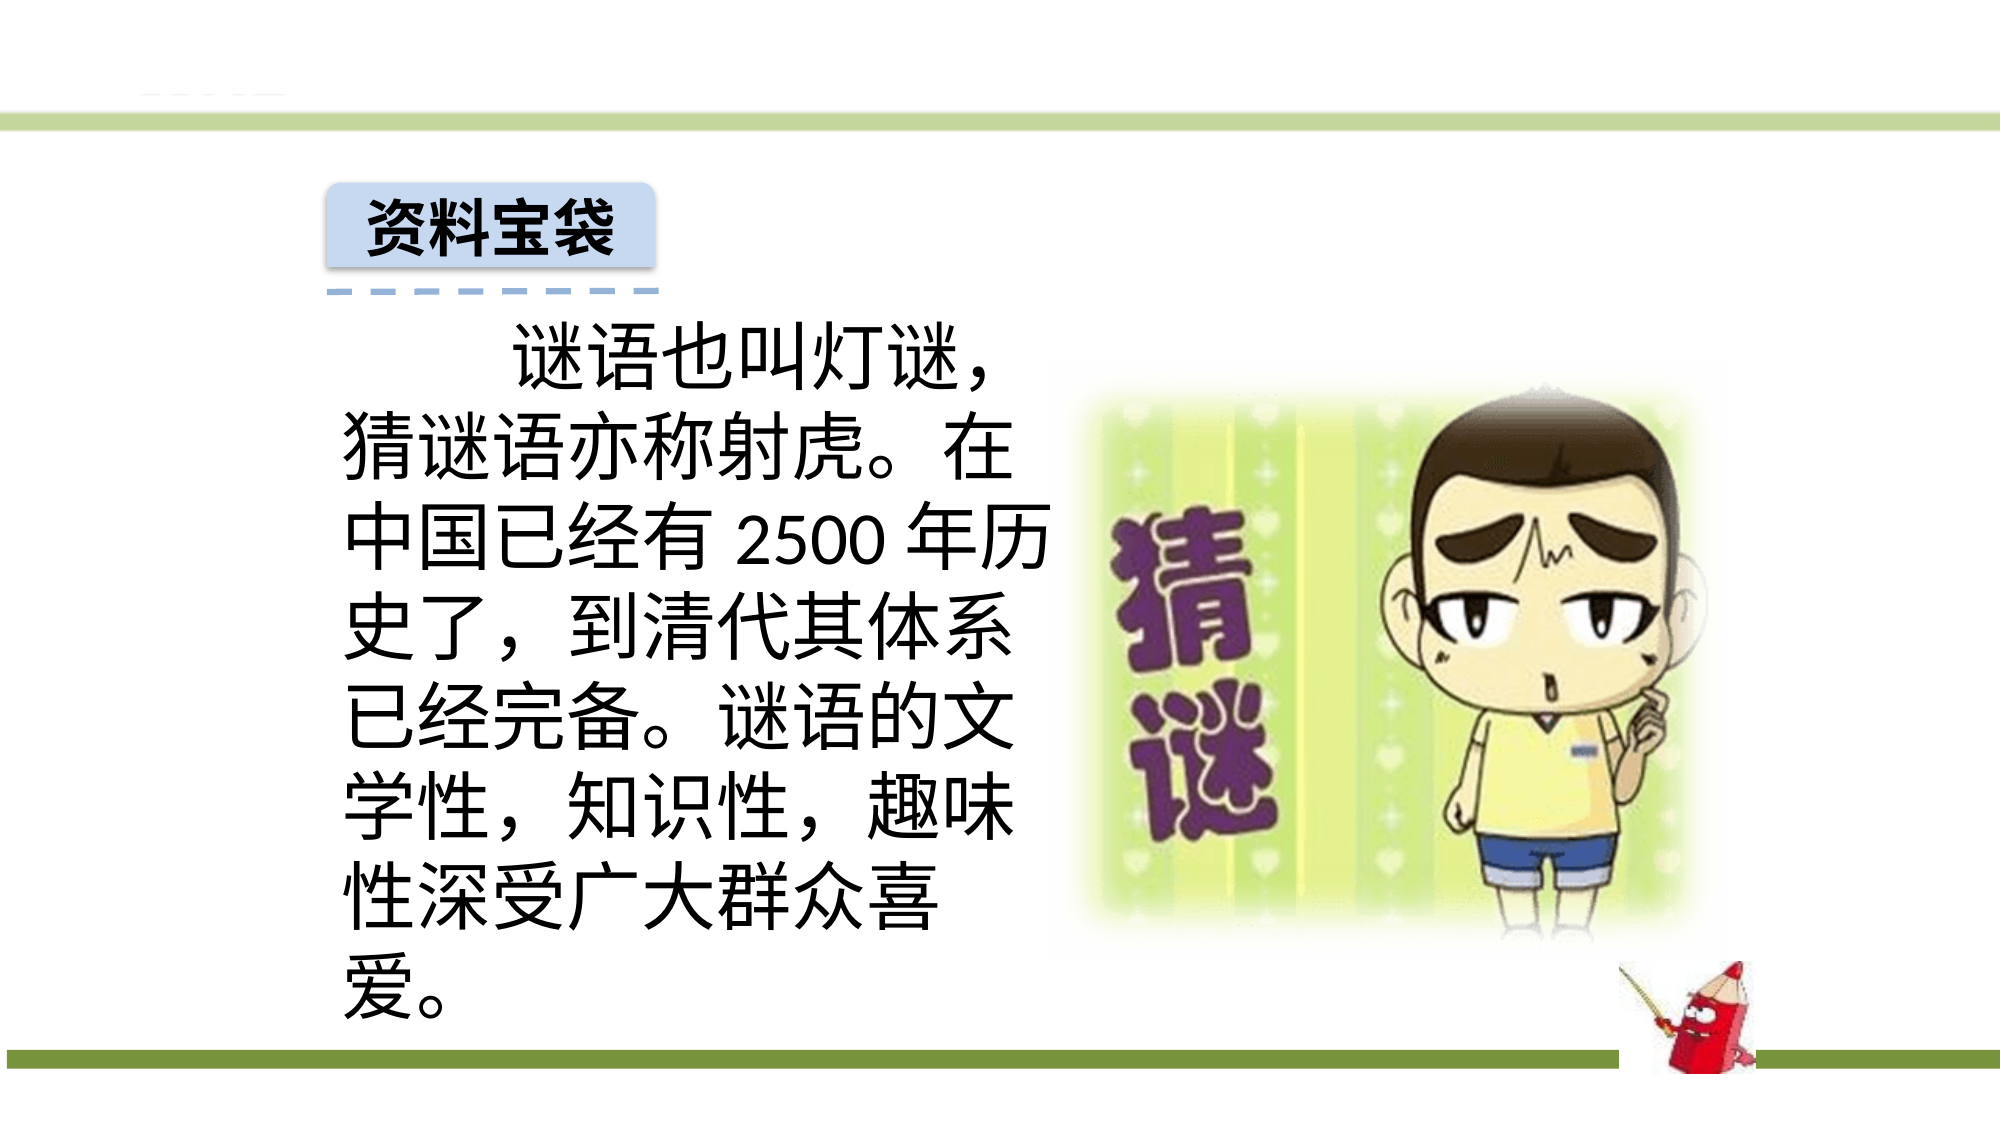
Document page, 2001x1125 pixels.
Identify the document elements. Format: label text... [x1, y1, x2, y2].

text_box 谜语也叫灯谜，猜谜语亦称射虎。在中国已经有2500年历史了，到清代其体系已经完备。谜语的文学性，知识性，趣味性深受广大群众喜爱。 [326, 302, 1083, 1038]
picture [0, 94, 2000, 1074]
text_box 资料宝袋 [325, 181, 656, 268]
